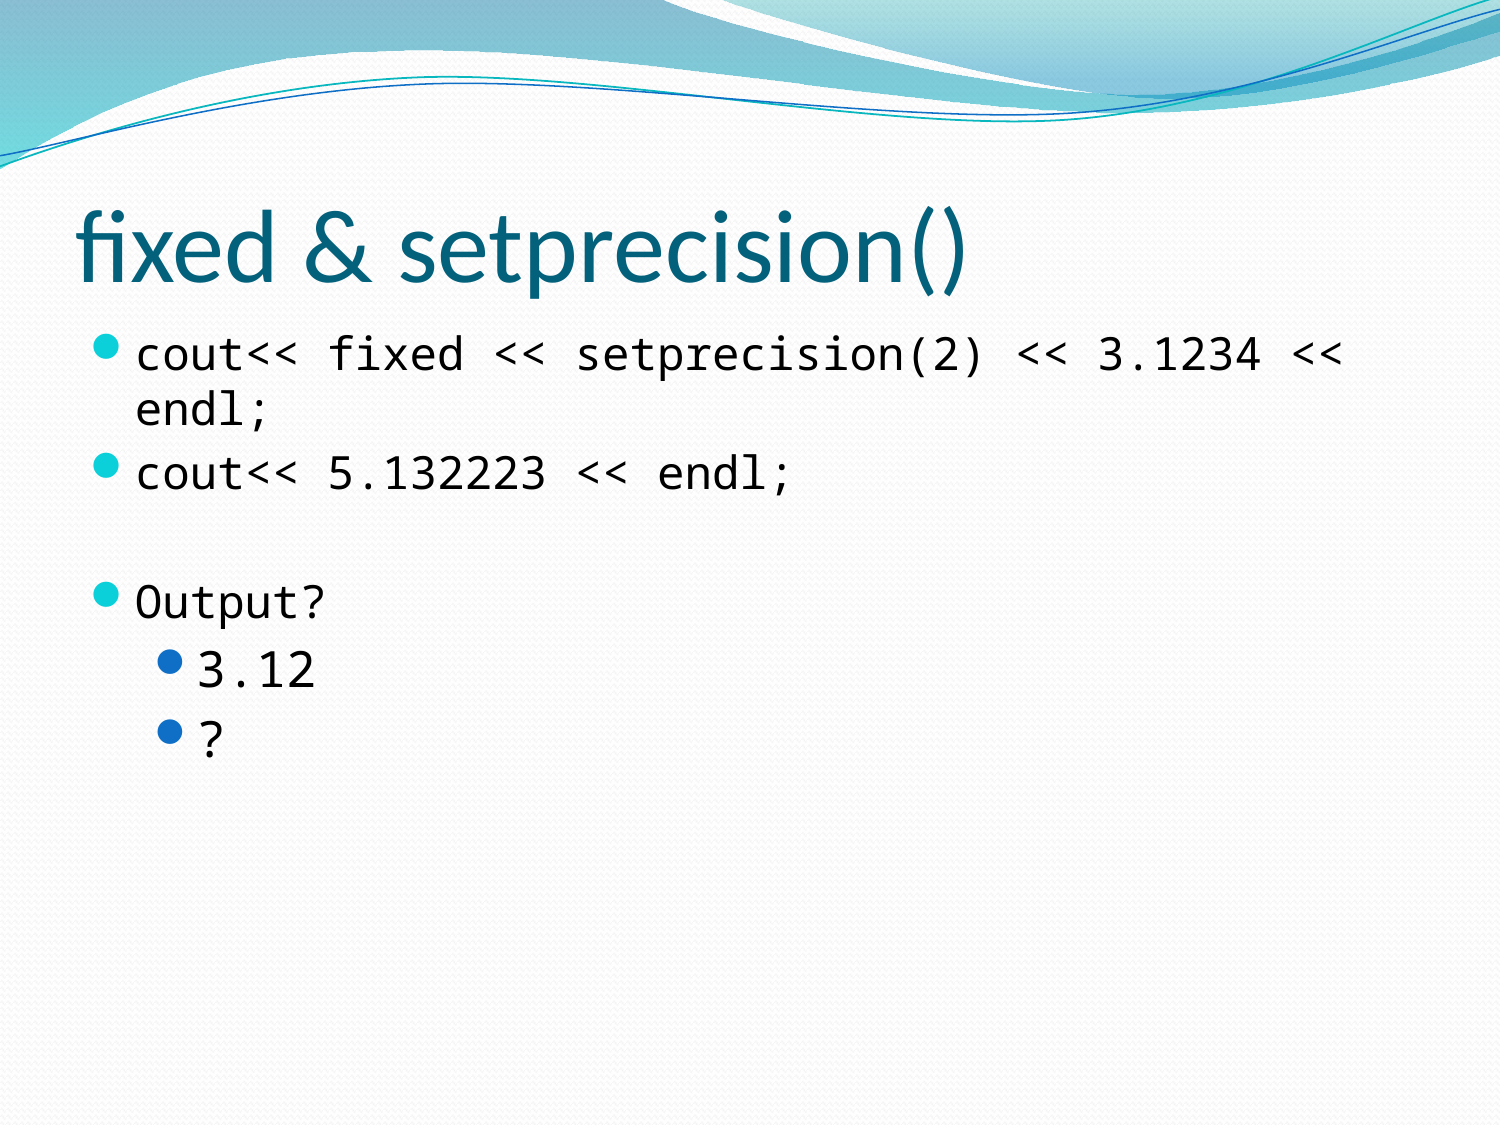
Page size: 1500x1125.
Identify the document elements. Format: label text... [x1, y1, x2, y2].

list cout<< fixed << setprecision(2) << 3.1234 << endl; cout<< 5.132223 << endl; Output? 3.12 ? [75, 317, 1471, 1038]
title fixed & setprecision() [75, 115, 1425, 303]
